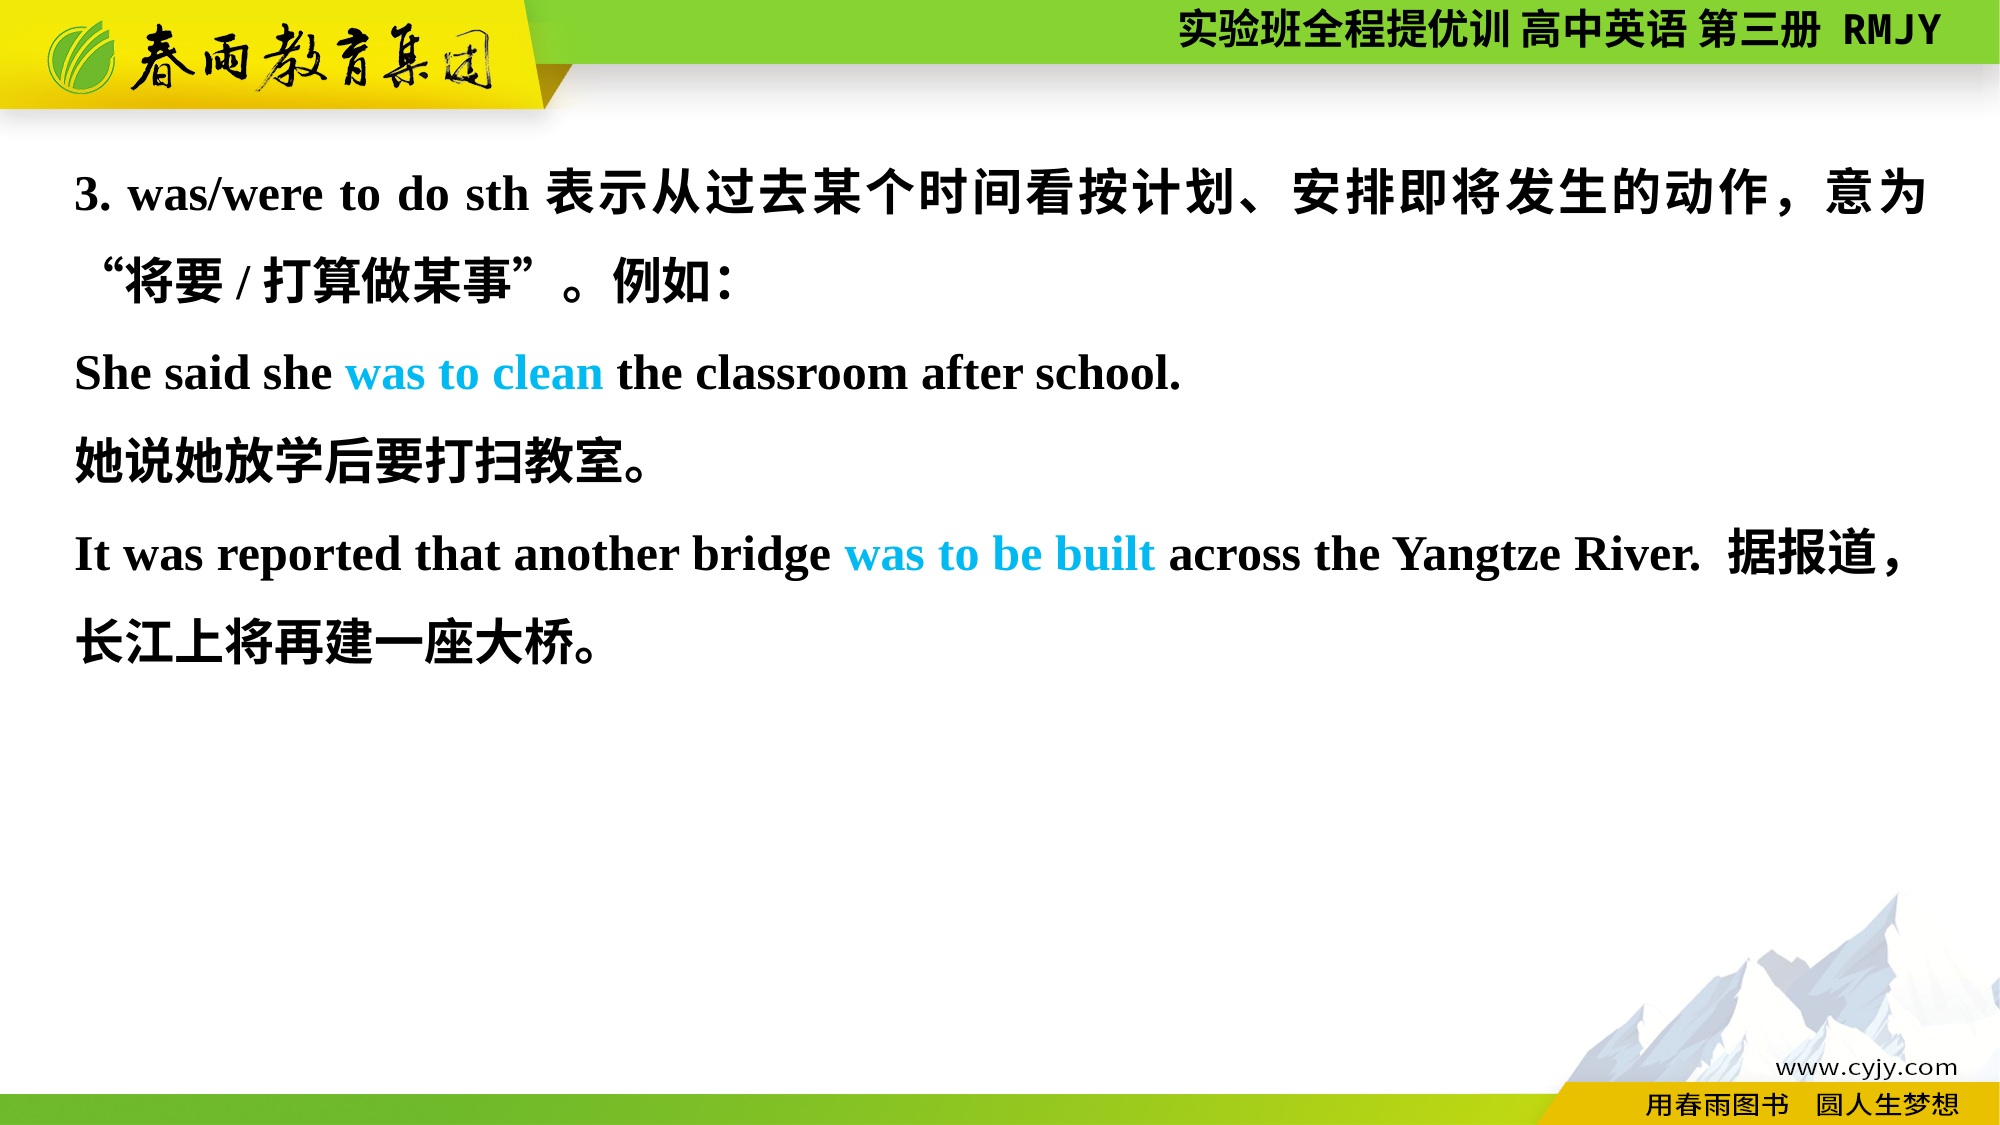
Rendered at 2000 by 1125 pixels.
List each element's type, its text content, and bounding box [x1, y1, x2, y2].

list 3. was/were to do sth表示从过去某个时间看按计划、安排即将发生的动作，意为“将要/打算做某事”。例如： She said she was to clean the classroom after school. 她说她放学后要打扫教室。 It was reported that another bridge was to be built across the Yangtze River. 据报道，长江上将再建一座大桥。 [59, 122, 1944, 672]
picture [0, 0, 2000, 1125]
